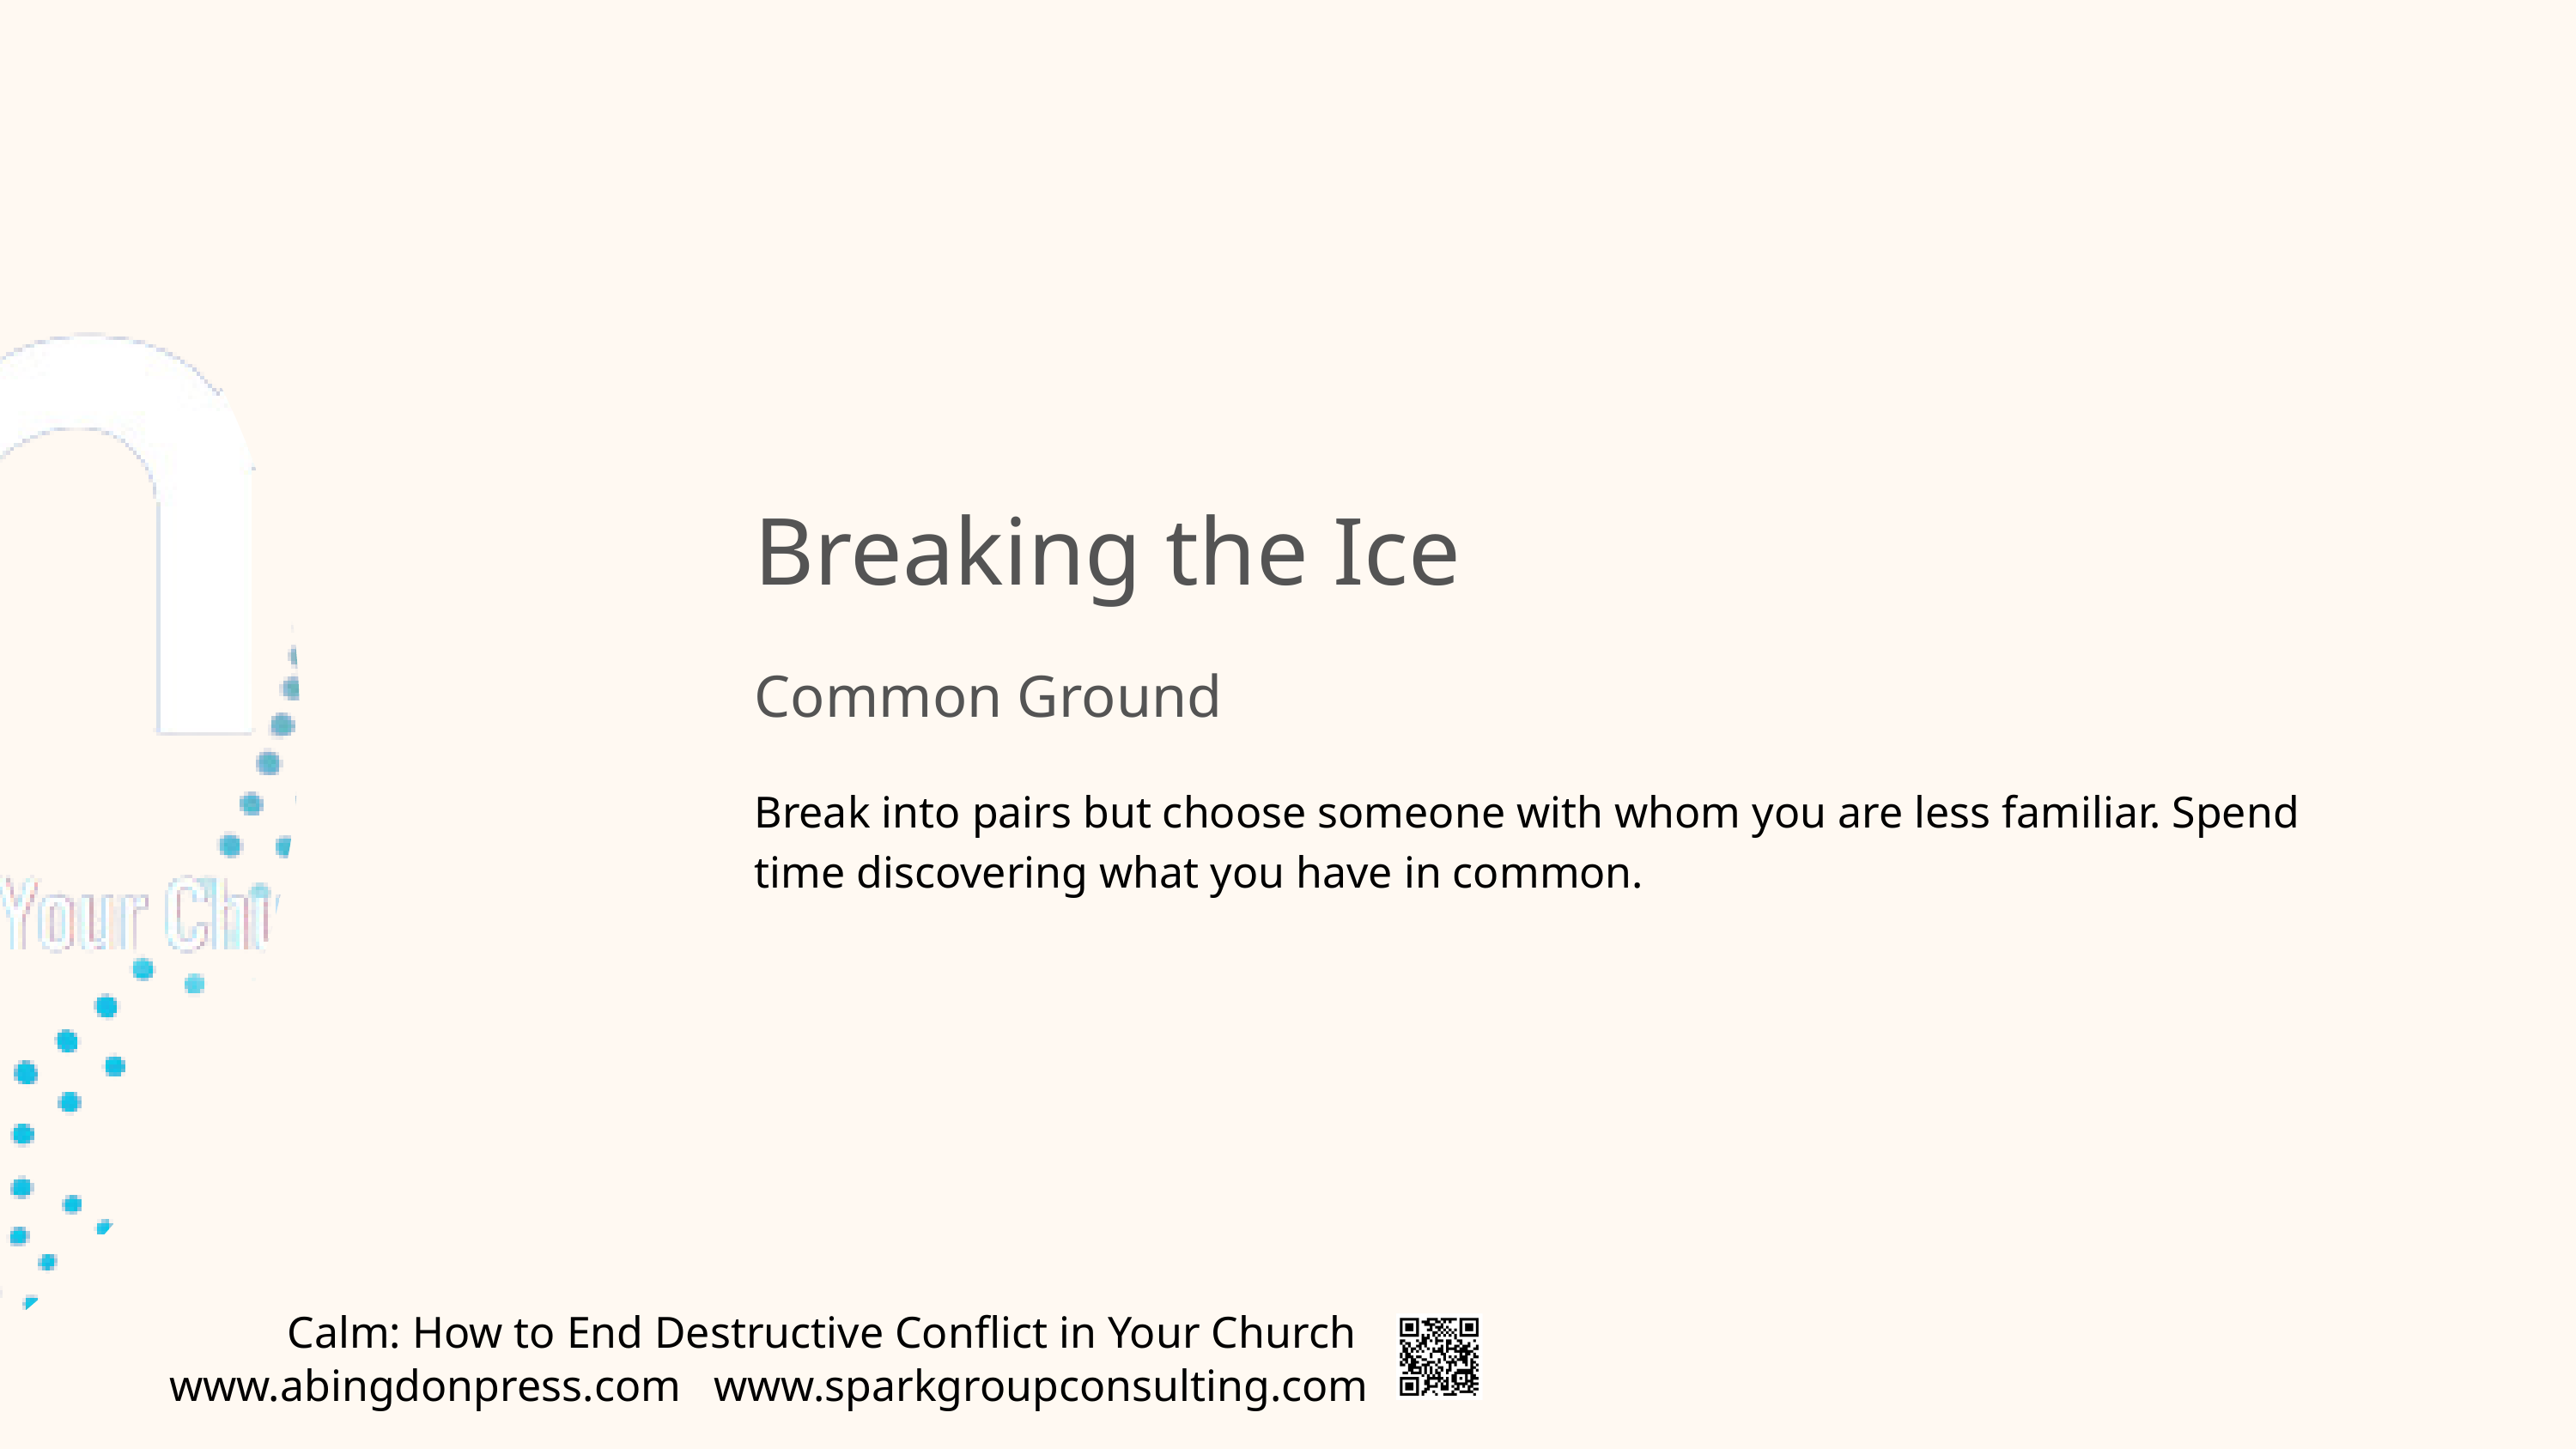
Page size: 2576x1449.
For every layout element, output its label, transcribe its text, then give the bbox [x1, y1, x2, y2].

text_box [1418, 1313, 1483, 1400]
text_box www.abingdonpress.com [305, 1357, 714, 1410]
text_box Common Ground [754, 648, 1763, 729]
text_box Calm: How to End Destructive Conflict in Your Church [305, 1296, 1475, 1357]
text_box Breaking the Ice [754, 474, 1763, 604]
text_box www.sparkgroupconsulting.com [714, 1357, 1418, 1410]
text_box Break into pairs but choose someone with whom you are less familiar. Spend time discovering what you have in common. [754, 776, 2391, 897]
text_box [0, 0, 301, 1449]
